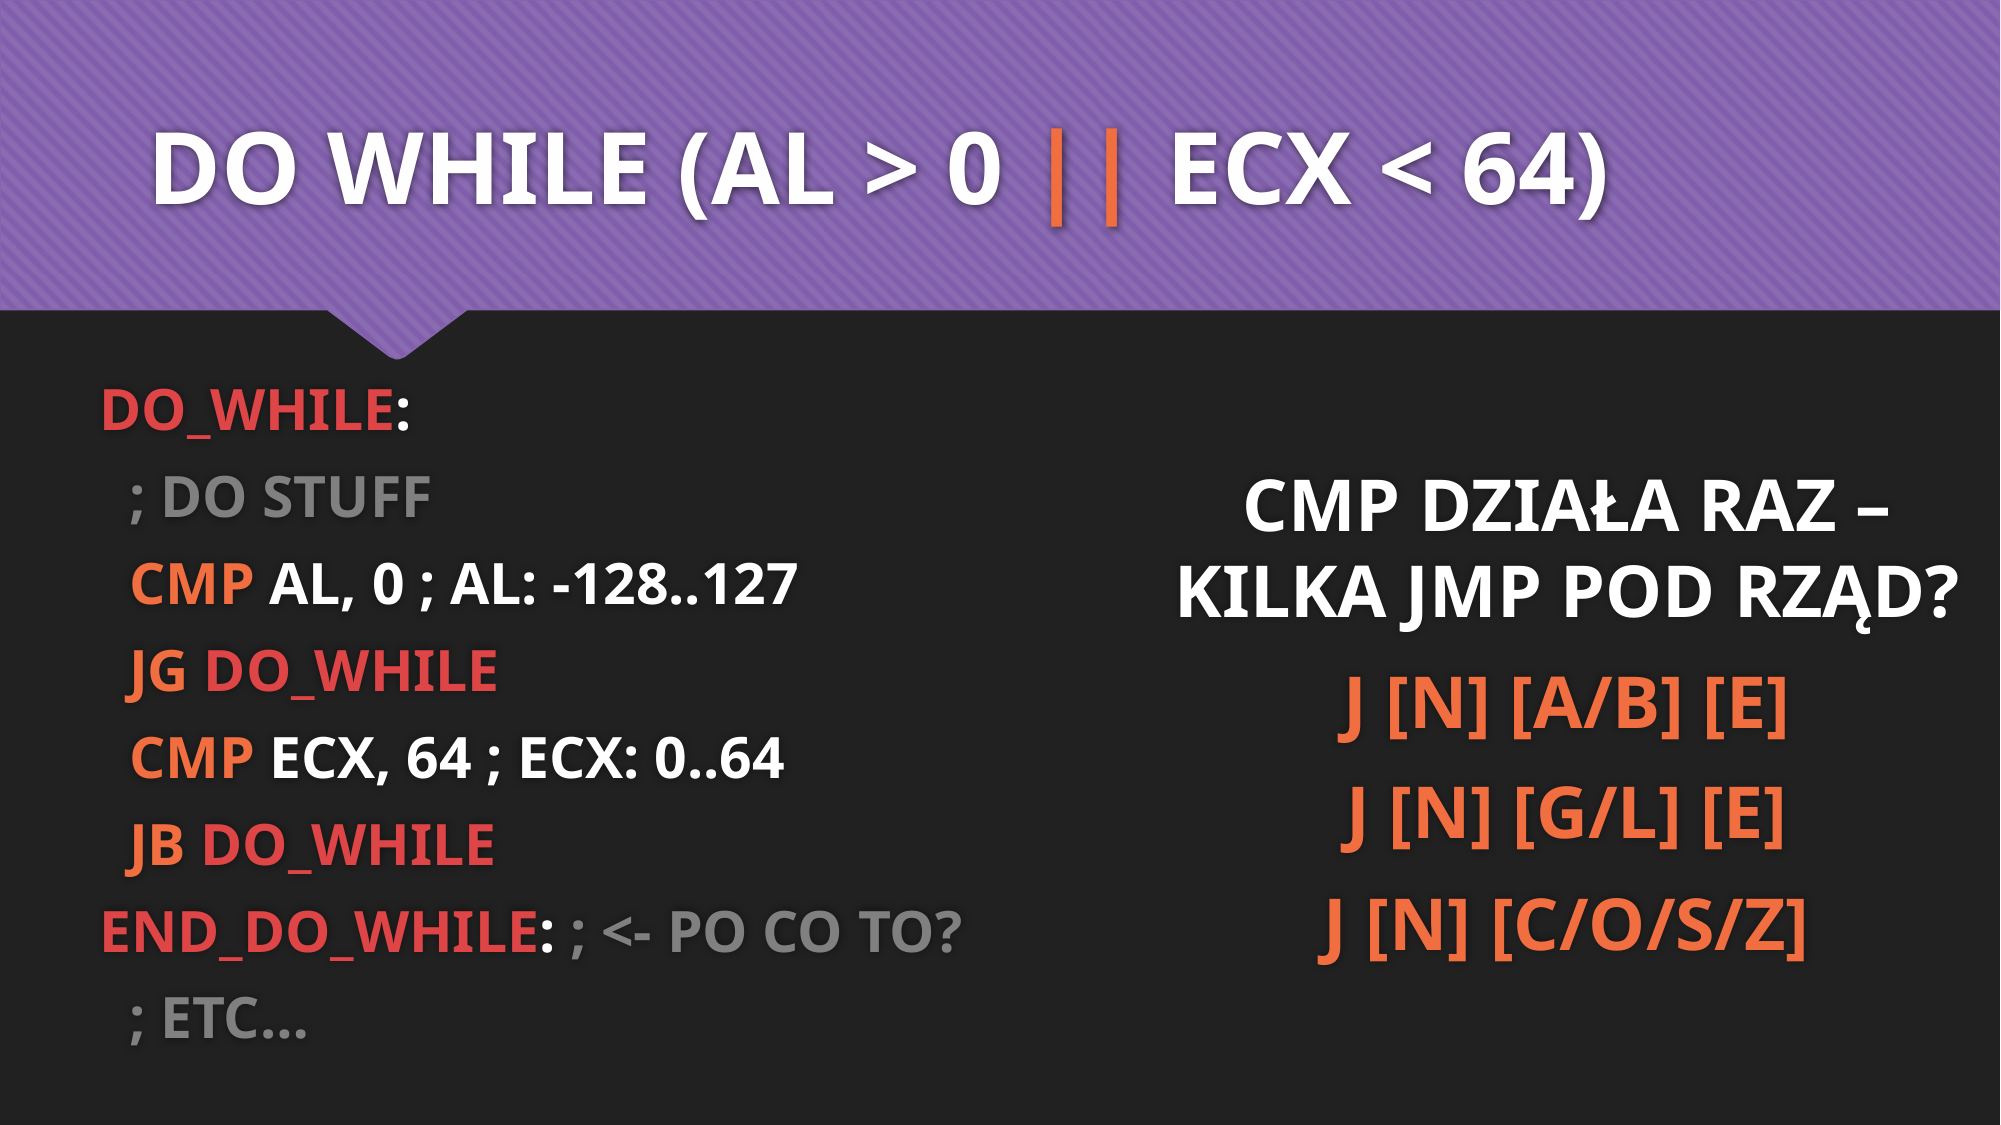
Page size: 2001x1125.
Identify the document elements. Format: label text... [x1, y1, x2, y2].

text_box CMP DZIAŁA RAZ – KILKA JMP POD RZĄD? J [N] [A/B] [E] J [N] [G/L] [E] J [N] [C/O/S/Z] [1157, 449, 1976, 975]
text_box DO_WHILE: ; DO STUFF CMP AL, 0 ; AL: -128..127 JG DO_WHILE CMP ECX, 64 ; ECX: 0..64 JB DO_WHILE END_DO_WHILE: ; <- PO CO TO? ; ETC… [84, 364, 1976, 1060]
title DO WHILE (AL > 0 || ECX < 64) [132, 73, 1868, 233]
